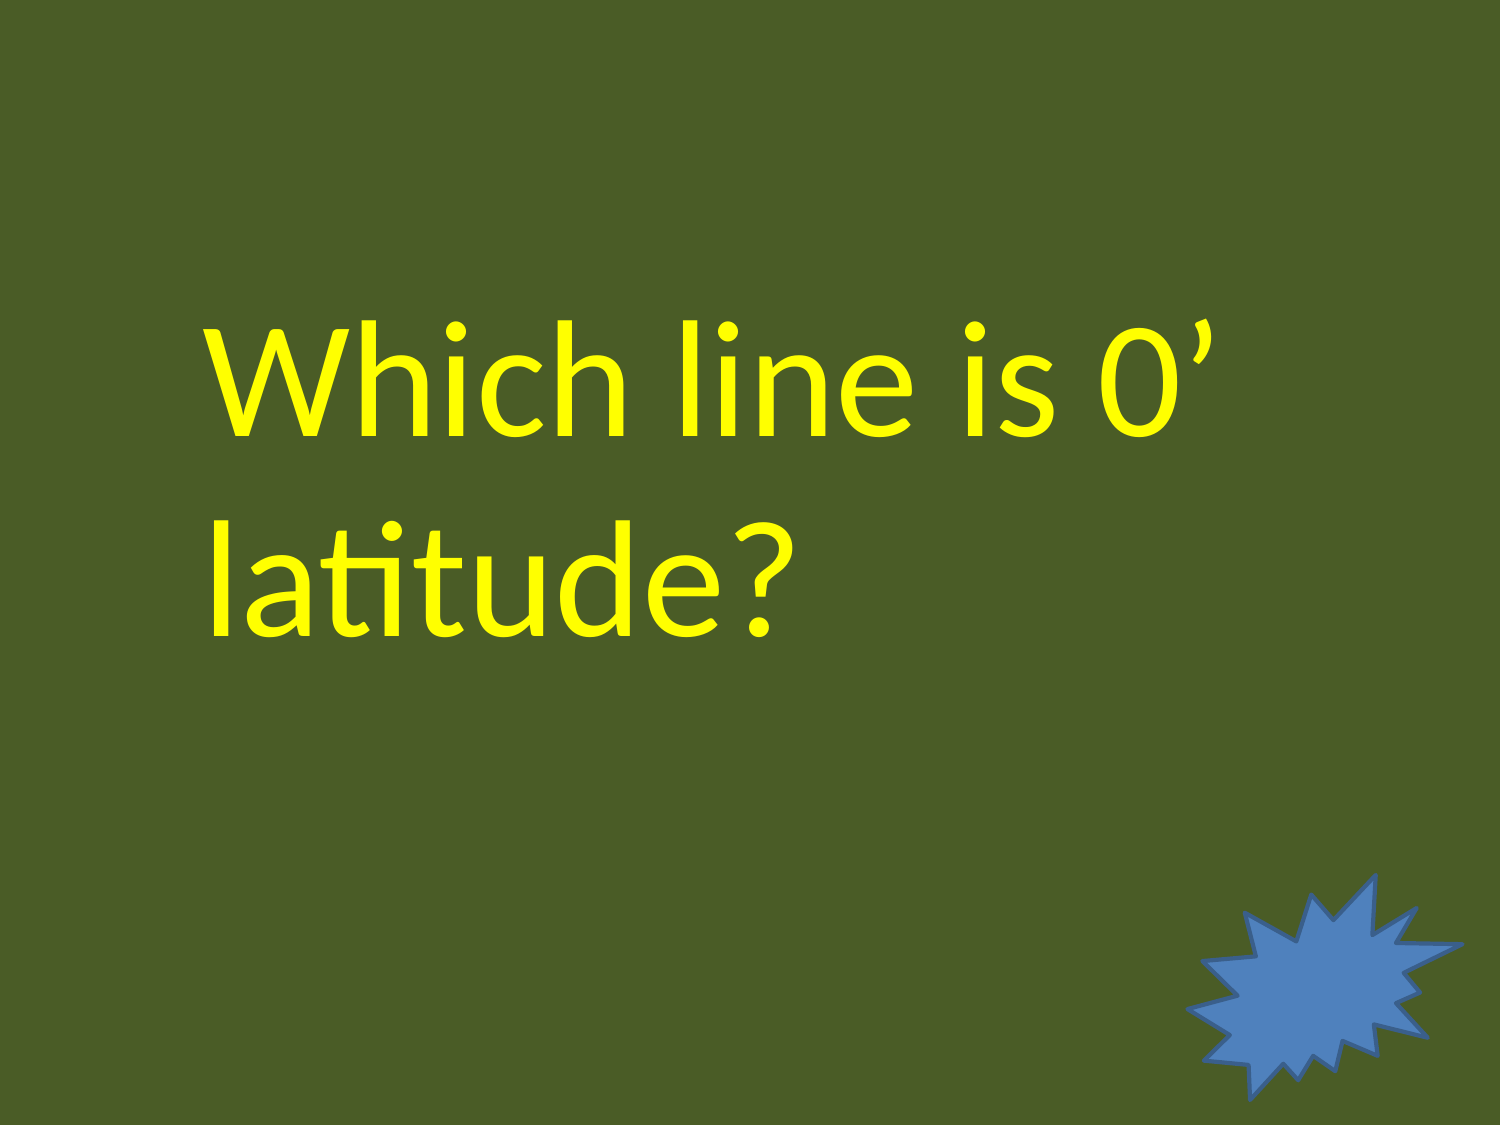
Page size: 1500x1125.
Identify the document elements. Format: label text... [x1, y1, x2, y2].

text_box Which line is 0’ latitude? [187, 262, 1375, 678]
text_box [1185, 873, 1465, 1102]
